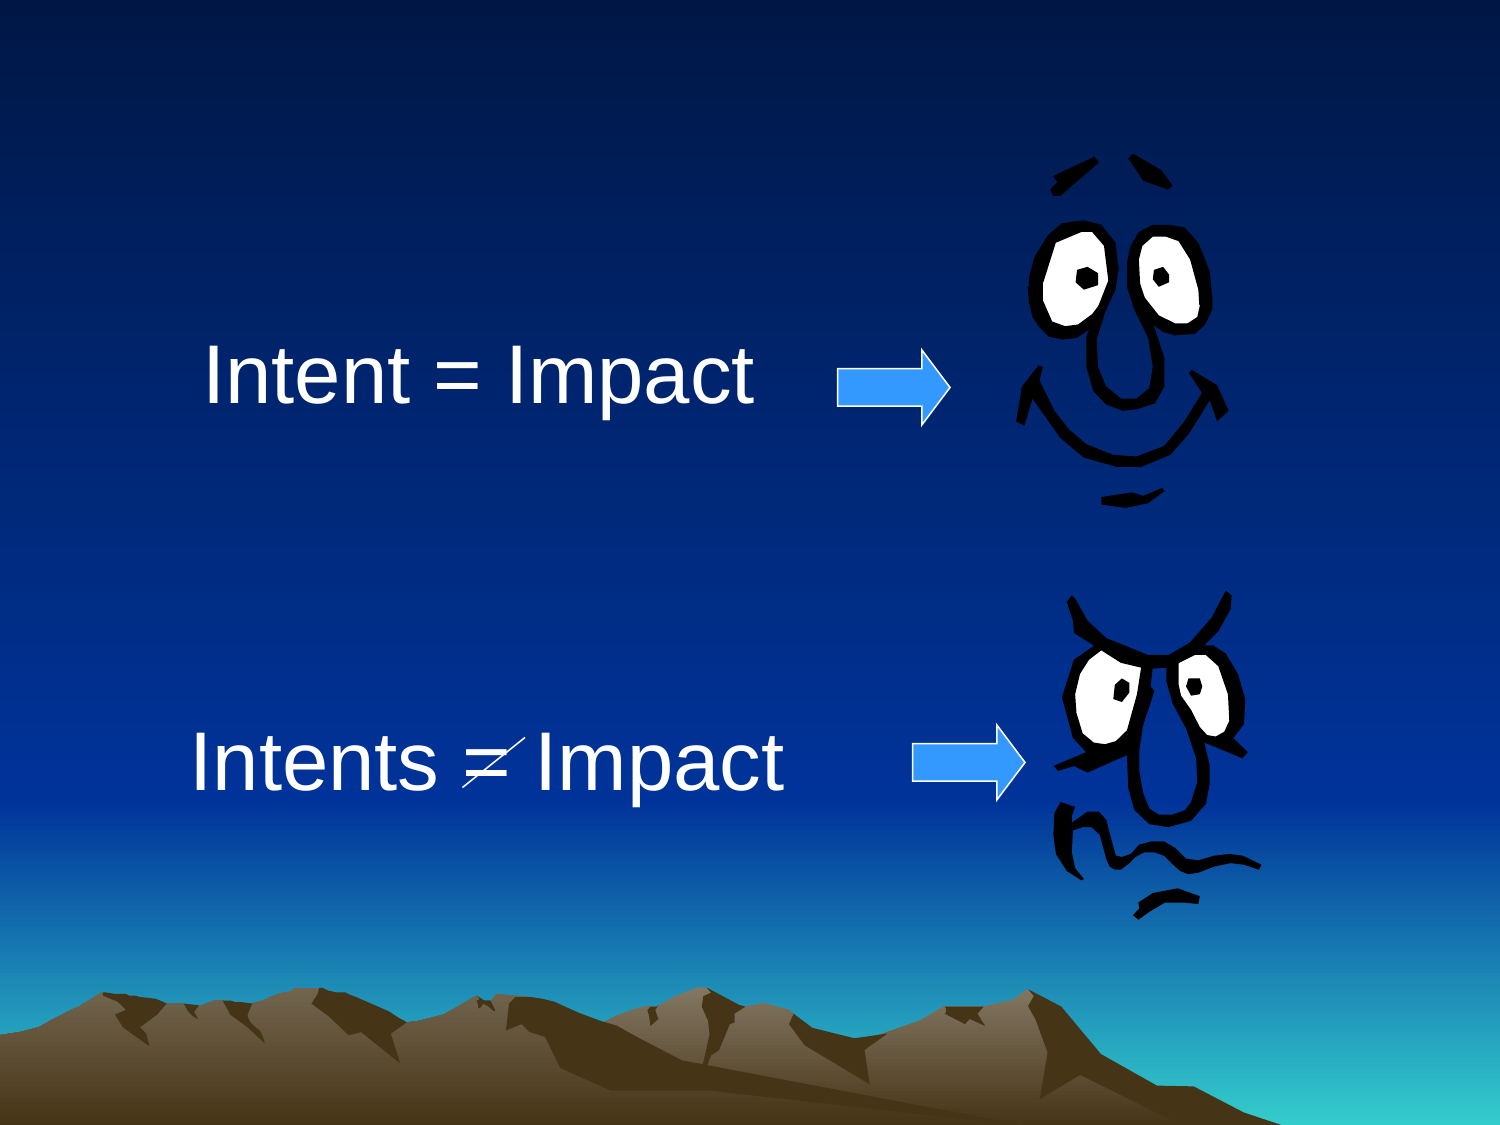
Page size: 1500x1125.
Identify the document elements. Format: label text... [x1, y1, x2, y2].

text_box Intent = Impact [187, 312, 988, 428]
text_box Intents = Impact [174, 699, 963, 815]
text_box [912, 724, 1026, 800]
picture [1012, 149, 1233, 512]
picture [1049, 587, 1265, 924]
text_box [837, 349, 951, 425]
